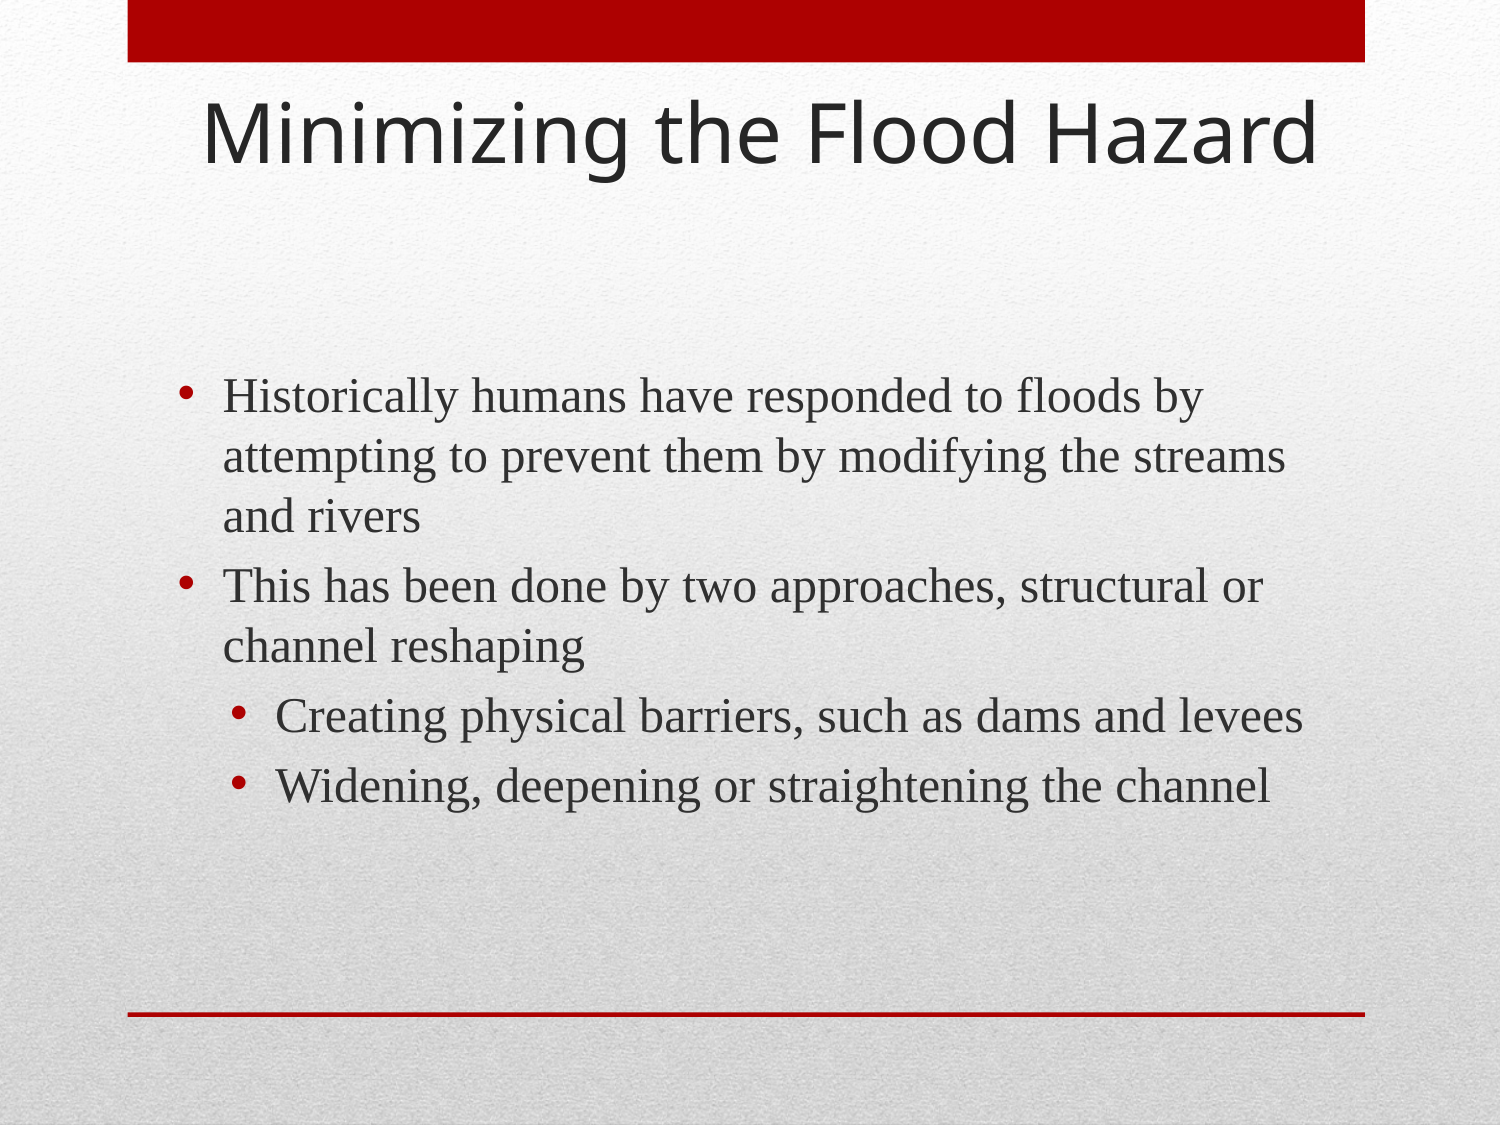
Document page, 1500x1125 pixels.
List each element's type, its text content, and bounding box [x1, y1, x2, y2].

list Historically humans have responded to floods by attempting to prevent them by modifying the streams and rivers This has been done by two approaches, structural or channel reshaping Creating physical barriers, such as dams and levees Widening, deepening or straightening the channel [162, 187, 1363, 988]
title Minimizing the Flood Hazard [62, 0, 1460, 188]
